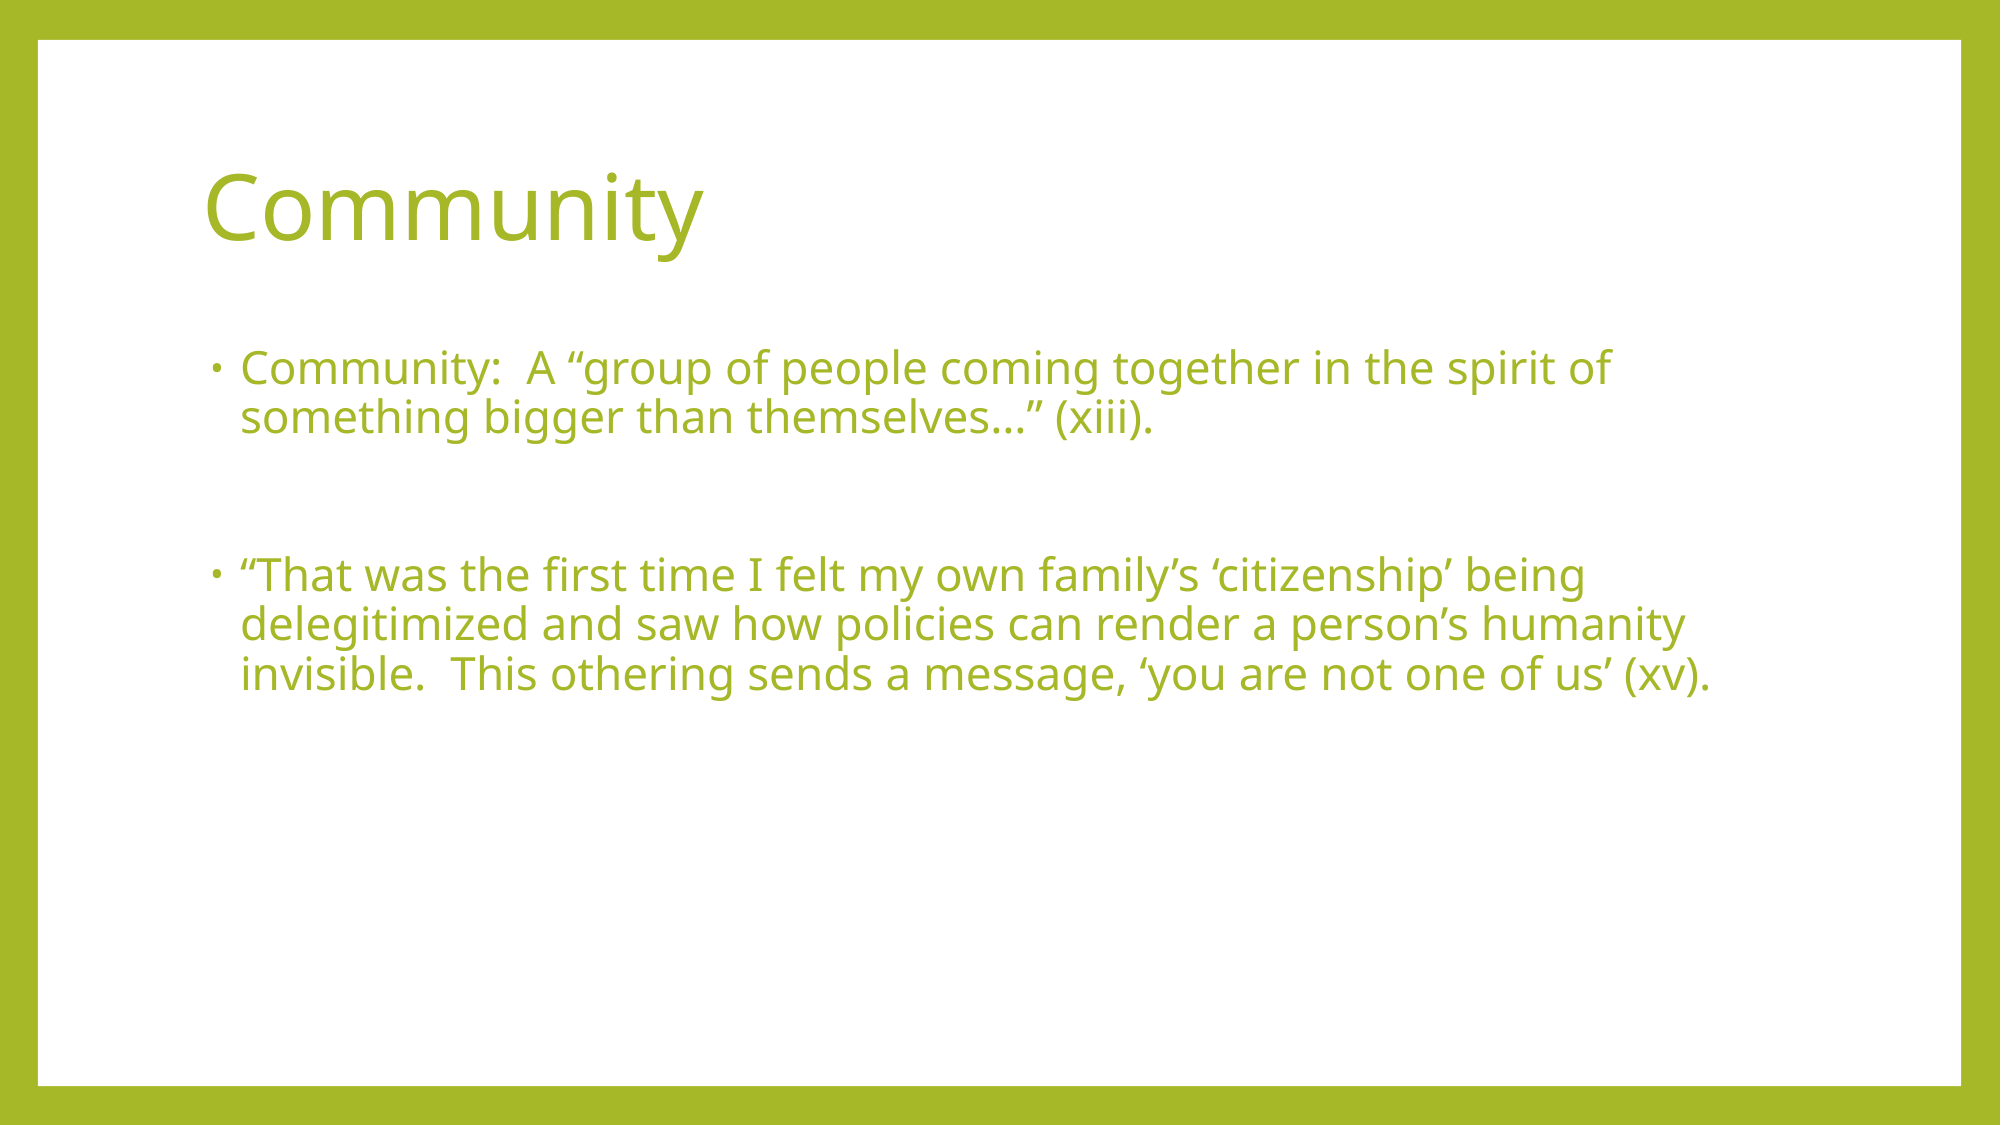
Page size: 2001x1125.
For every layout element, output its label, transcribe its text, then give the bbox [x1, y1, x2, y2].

title Community [187, 99, 1808, 323]
list Community: A “group of people coming together in the spirit of something bigger than themselves…” (xiii). “That was the first time I felt my own family’s ‘citizenship’ being delegitimized and saw how policies can render a person’s humanity invisible. This othering sends a message, ‘you are not one of us’ (xv). [187, 337, 1808, 1000]
